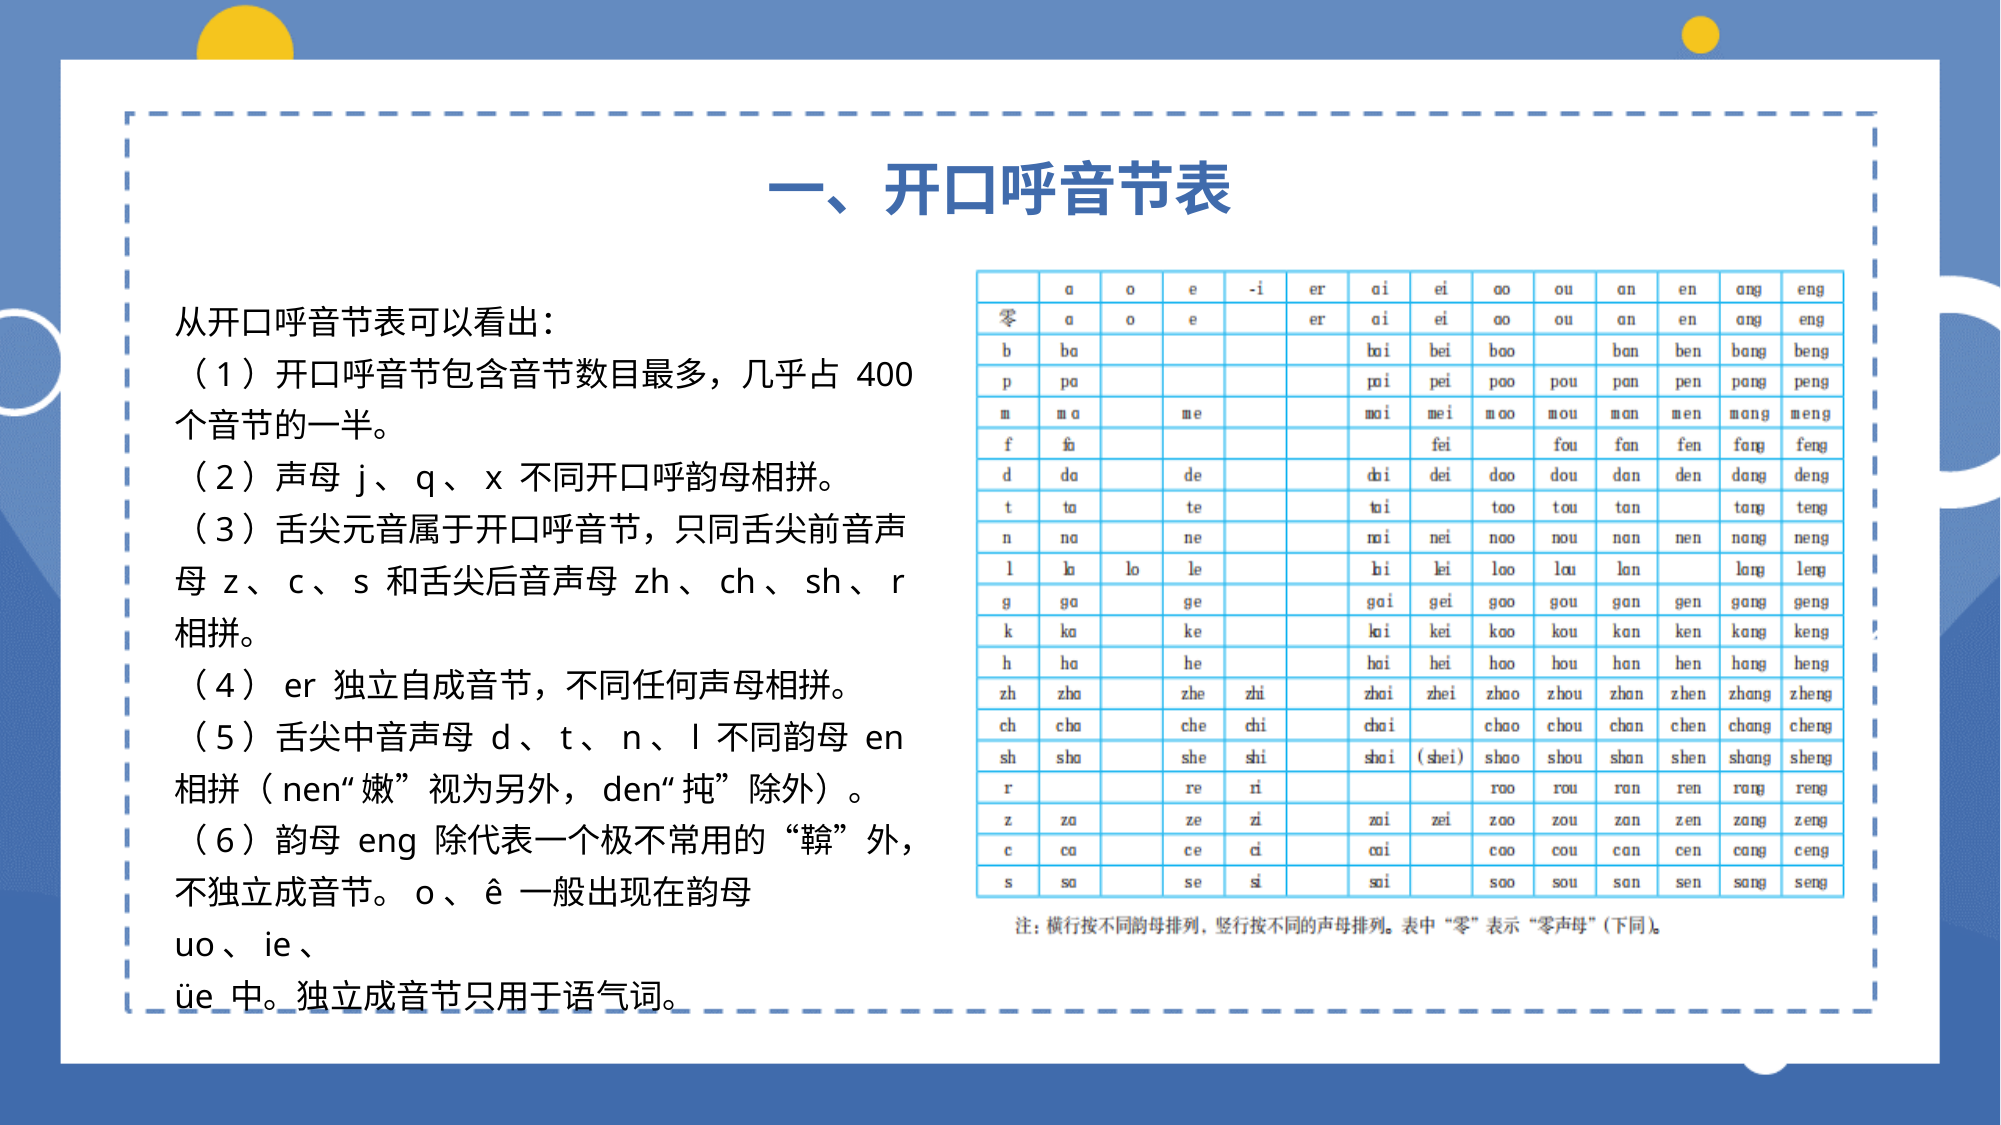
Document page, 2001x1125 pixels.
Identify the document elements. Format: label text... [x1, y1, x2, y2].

picture [0, 0, 2001, 1125]
text_box 从开口呼音节表可以看出： （1）开口呼音节包含音节数目最多，几乎占 400 个音节的一半。 （2）声母 j、q、x 不同开口呼韵母相拼。 （3）舌尖元音属于开口呼音节，只同舌尖前音声母 z、c、s 和舌尖后音声母 zh、ch、sh、r 相拼。 （4）er 独立自成音节，不同任何声母相拼。 （5）舌尖中音声母 d、t、n、l 不同韵母 en 相拼（nen“嫩”视为另外，den“扽”除外）。 （6）韵母 enɡ 除代表一个极不常用的“鞥”外，不独立成音节。o、ê 一般出现在韵母 uo、ie、 üe 中。独立成音节只用于语气词。 [159, 281, 940, 1023]
text_box 一、开口呼音节表 [752, 144, 1248, 230]
